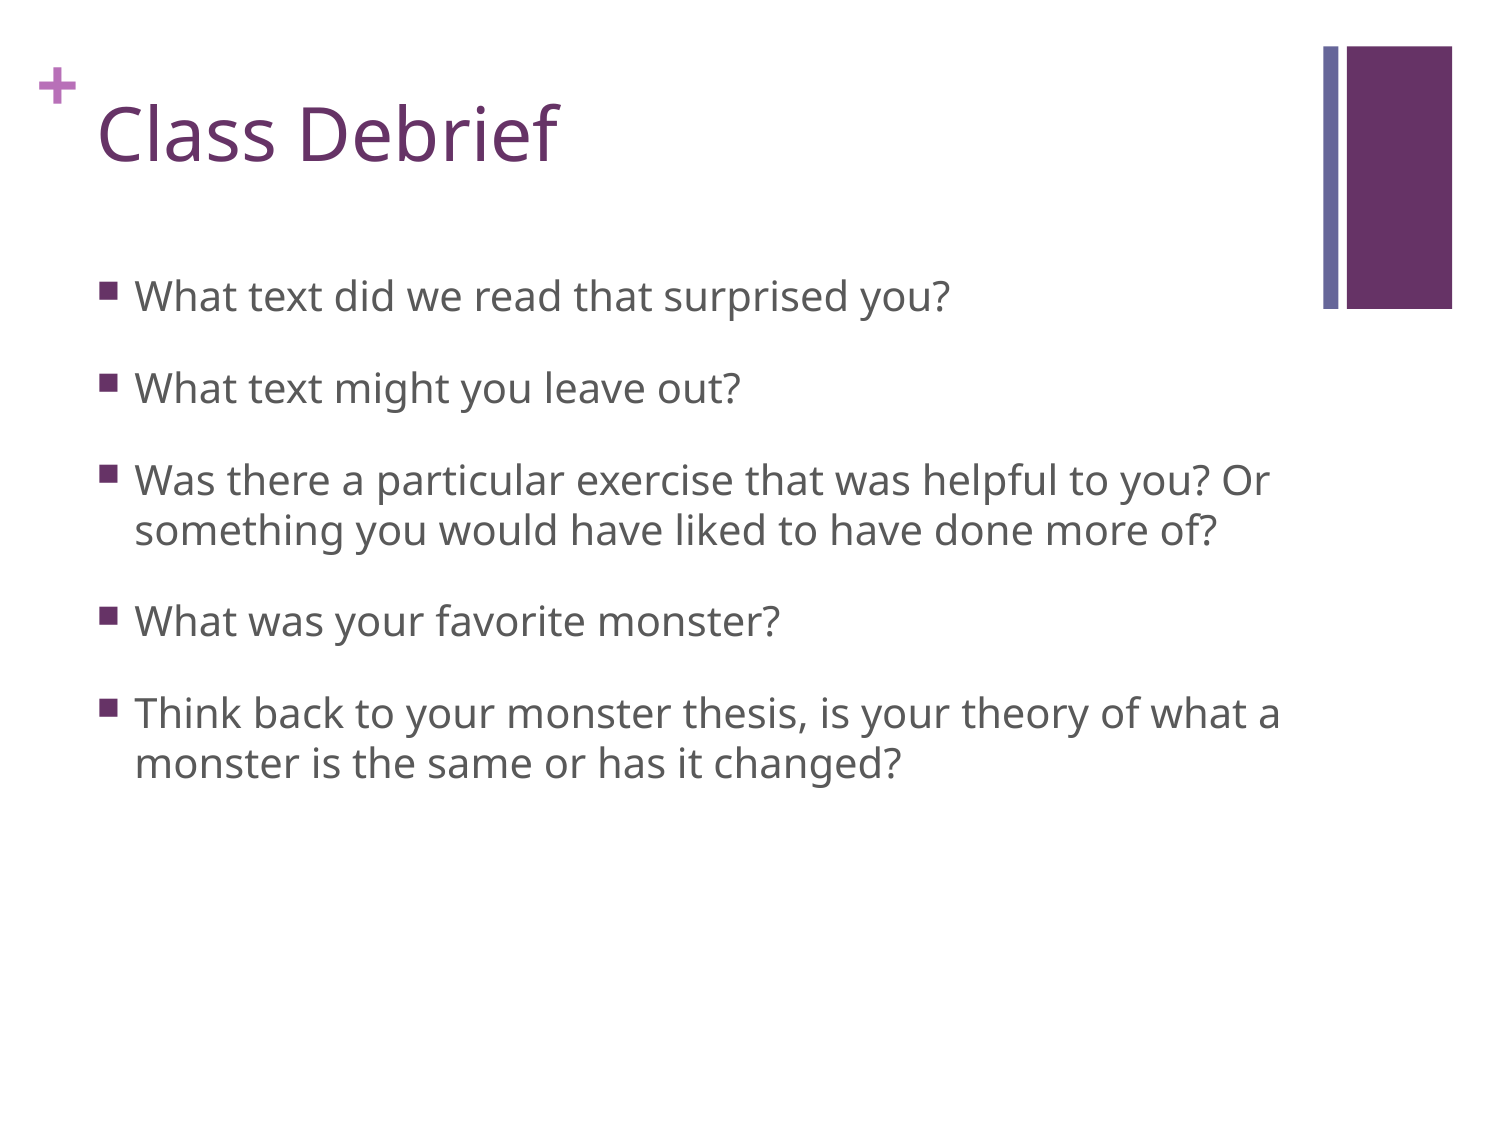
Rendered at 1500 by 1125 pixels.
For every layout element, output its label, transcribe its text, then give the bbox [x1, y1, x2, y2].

list What text did we read that surprised you? What text might you leave out? Was there a particular exercise that was helpful to you? Or something you would have liked to have done more of? What was your favorite monster? Think back to your monster thesis, is your theory of what a monster is the same or has it changed? [81, 262, 1322, 1005]
title Class Debrief [81, 79, 1322, 262]
